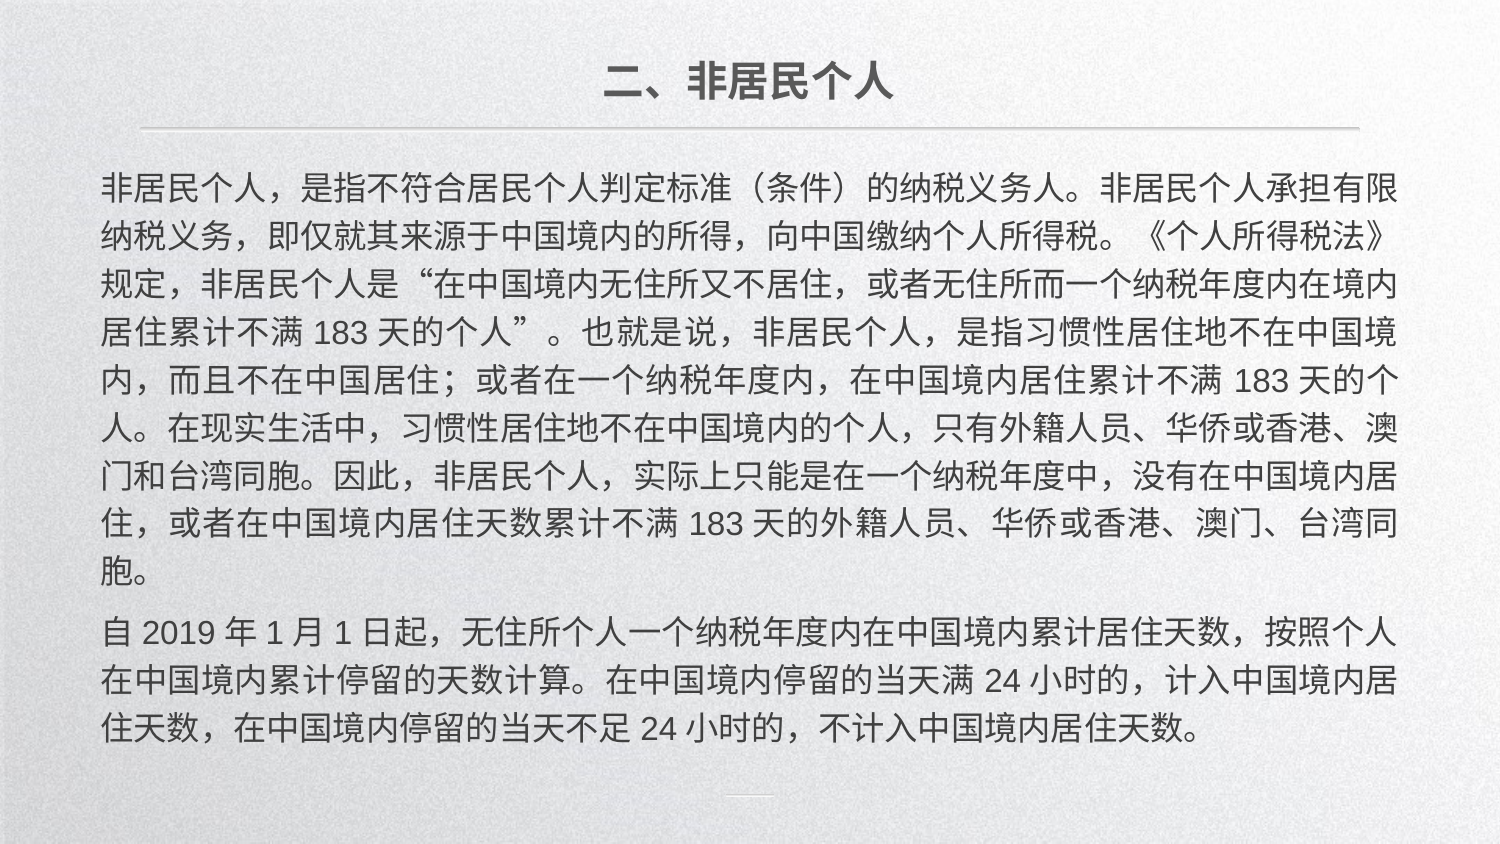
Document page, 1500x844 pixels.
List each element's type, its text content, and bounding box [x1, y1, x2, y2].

text_box 二、非居民个人 [459, 49, 1038, 111]
text_box 非居民个人，是指不符合居民个人判定标准（条件）的纳税义务人。非居民个人承担有限纳税义务，即仅就其来源于中国境内的所得，向中国缴纳个人所得税。《个人所得税法》规定，非居民个人是“在中国境内无住所又不居住，或者无住所而一个纳税年度内在境内居住累计不满183天的个人”。也就是说，非居民个人，是指习惯性居住地不在中国境内，而且不在中国居住；或者在一个纳税年度内，在中国境内居住累计不满183天的个人。在现实生活中，习惯性居住地不在中国境内的个人，只有外籍人员、华侨或香港、澳门和台湾同胞。因此，非居民个人，实际上只能是在一个纳税年度中，没有在中国境内居住，或者在中国境内居住天数累计不满183天的外籍人员、华侨或香港、澳门、台湾同胞。 自2019年1月1日起，无住所个人一个纳税年度内在中国境内累计居住天数，按照个人在中国境内累计停留的天数计算。在中国境内停留的当天满24小时的，计入中国境内居住天数，在中国境内停留的当天不足24小时的，不计入中国境内居住天数。 [100, 159, 1400, 747]
picture [0, 0, 1500, 844]
